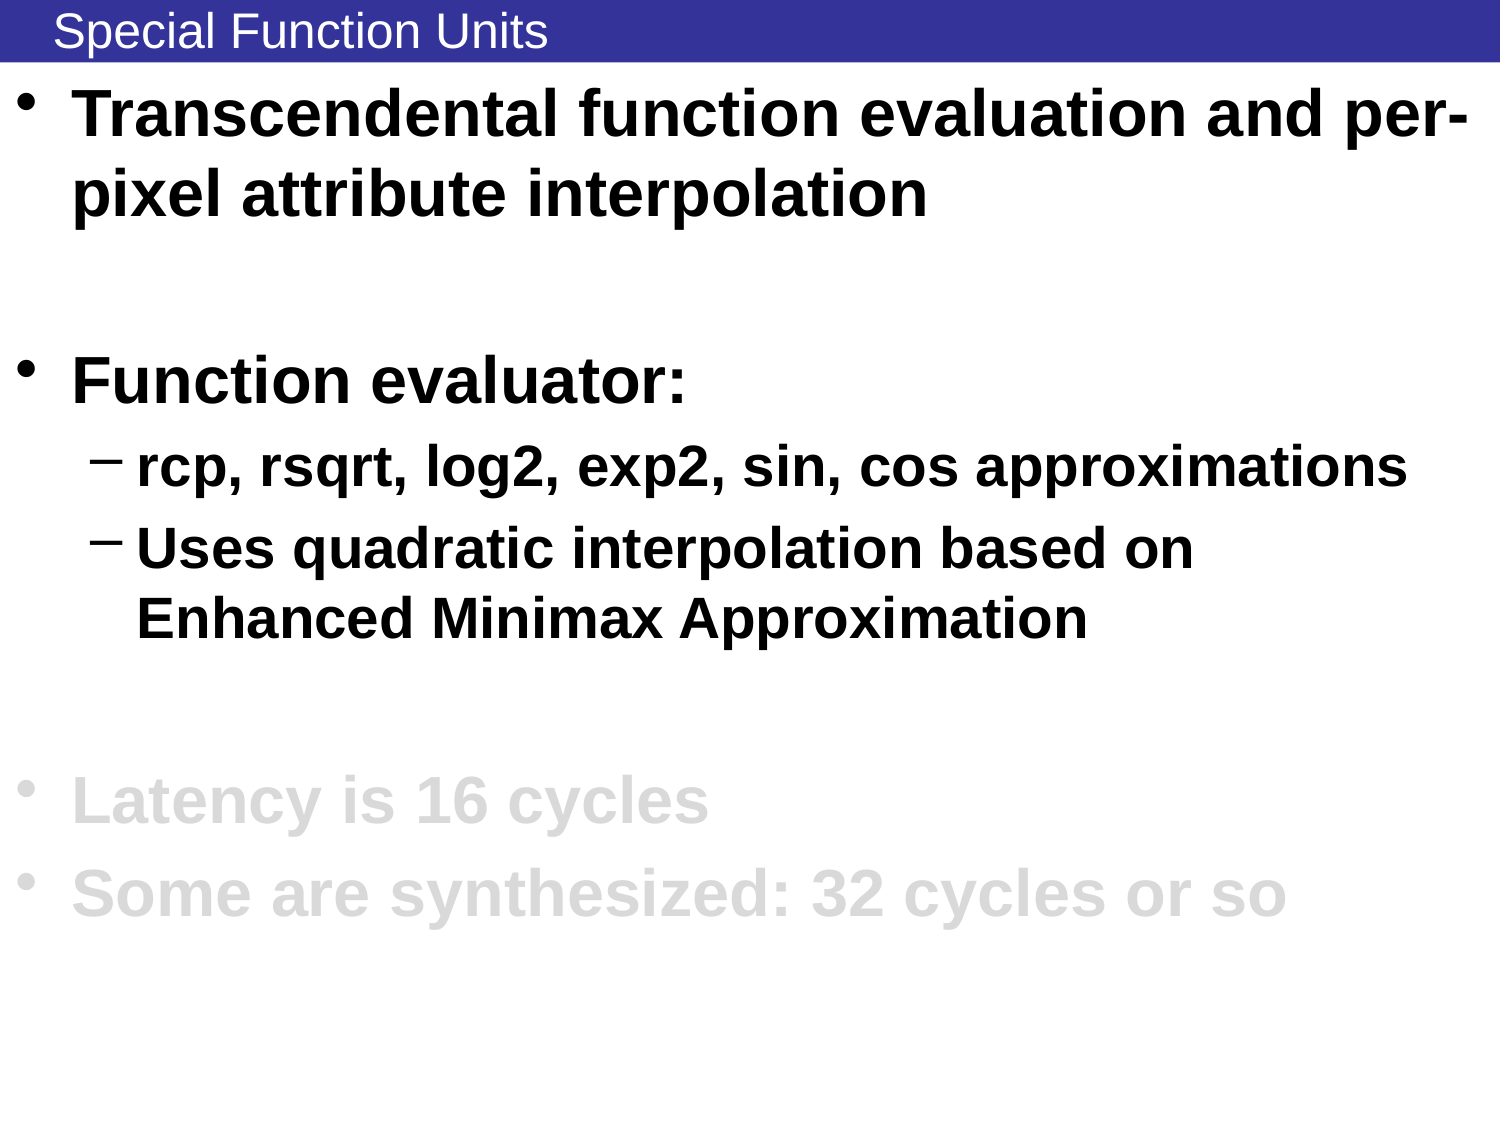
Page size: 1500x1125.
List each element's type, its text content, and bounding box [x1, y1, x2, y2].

title Special Function Units [37, 7, 1426, 51]
list Transcendental function evaluation and per-pixel attribute interpolation Function evaluator: rcp, rsqrt, log2, exp2, sin, cos approximations Uses quadratic interpolation based on Enhanced Minimax Approximation Latency is 16 cycles Some are synthesized: 32 cycles or so [0, 62, 1500, 1125]
